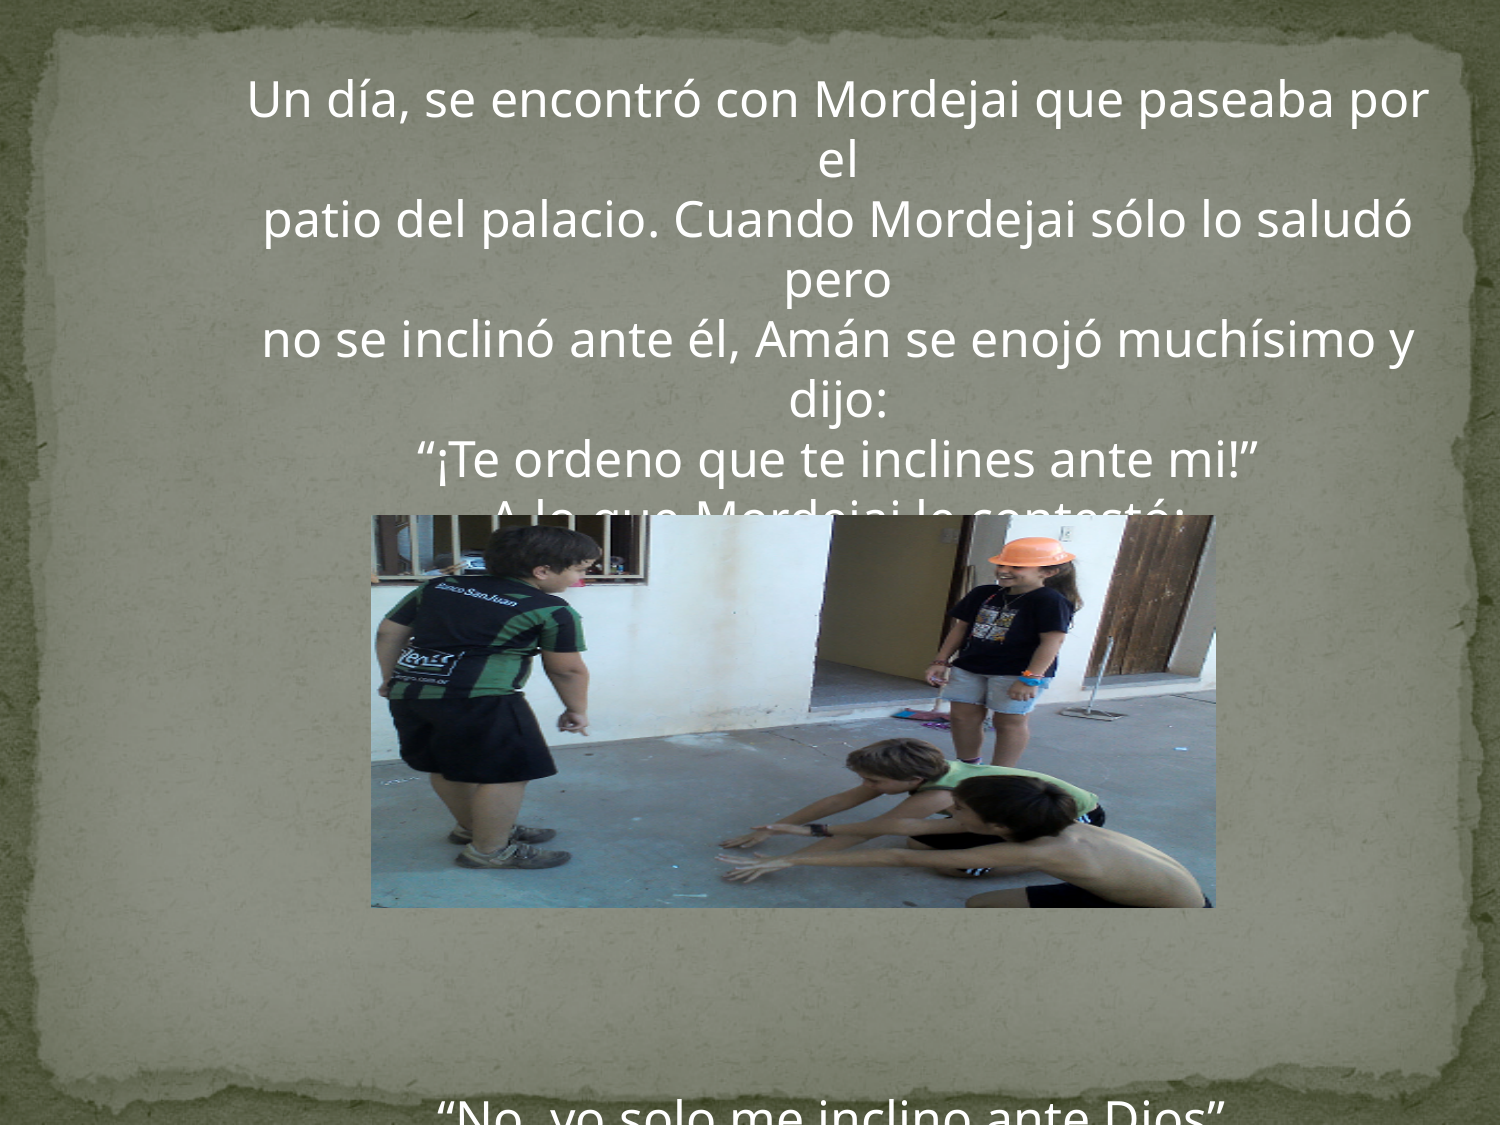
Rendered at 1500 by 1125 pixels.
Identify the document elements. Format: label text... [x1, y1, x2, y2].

text_box Un día, se encontró con Mordejai que paseaba por el patio del palacio. Cuando Mordejai sólo lo saludó pero no se inclinó ante él, Amán se enojó muchísimo y dijo: “¡Te ordeno que te inclines ante mi!” A lo que Mordejai le contestó: “No, yo solo me inclino ante Dios”. [206, 0, 1471, 1125]
picture [371, 515, 1216, 908]
